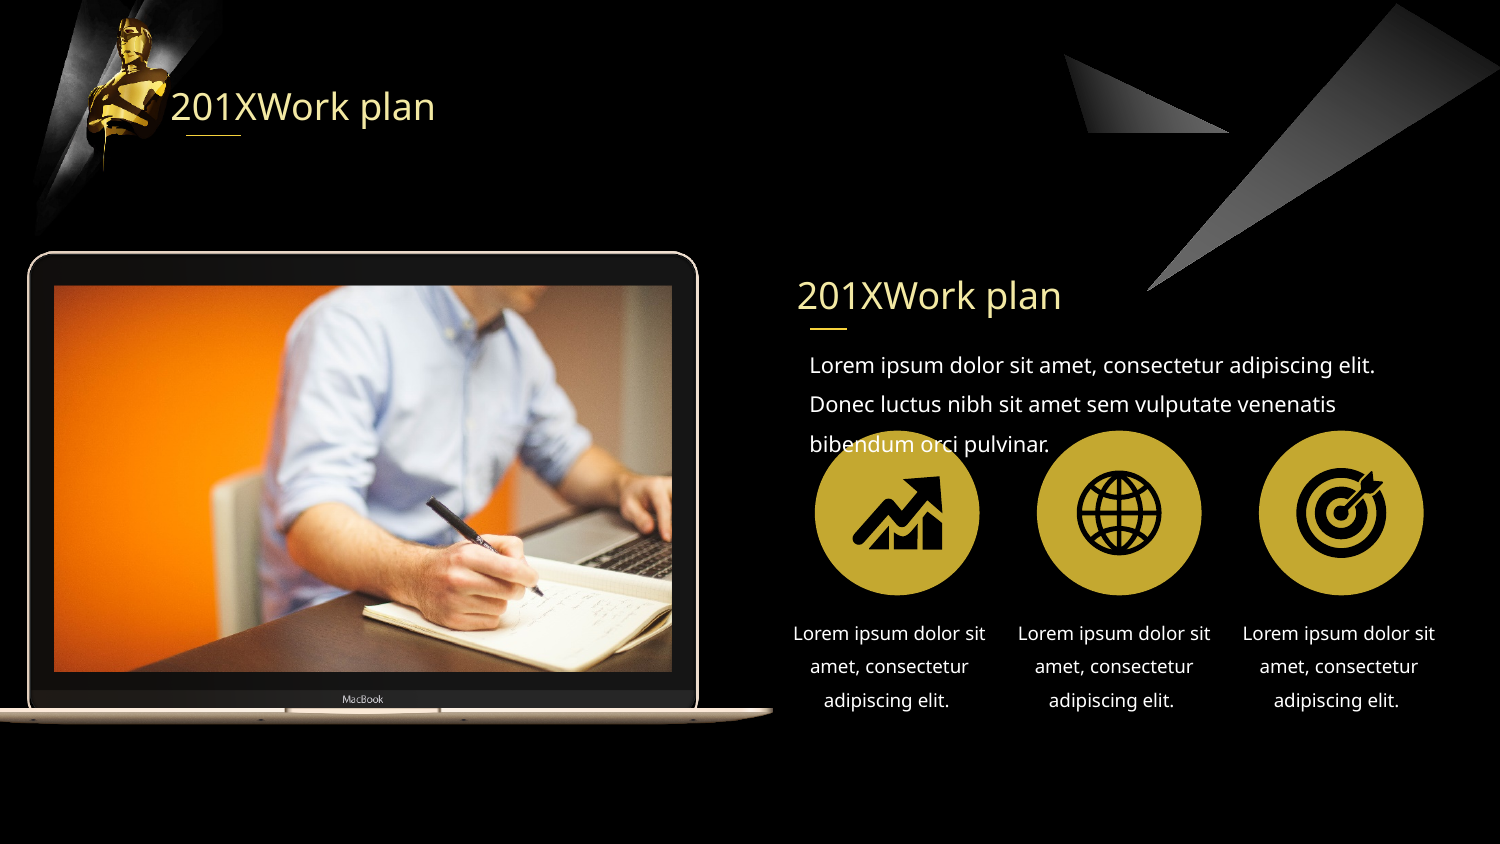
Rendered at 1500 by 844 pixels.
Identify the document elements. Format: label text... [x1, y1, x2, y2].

picture [0, 0, 316, 236]
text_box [1036, 430, 1202, 596]
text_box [1258, 430, 1424, 596]
text_box Lorem ipsum dolor sit amet, consectetur adipiscing elit. Donec luctus nibh sit amet sem vulputate venenatis bibendum orci pulvinar. [794, 331, 1442, 464]
text_box Lorem ipsum dolor sit amet, consectetur adipiscing elit. [774, 602, 999, 719]
text_box 201XWork plan [782, 264, 1078, 325]
text_box [1146, 2, 1500, 292]
text_box [1063, 52, 1230, 134]
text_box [0, 251, 773, 734]
text_box Lorem ipsum dolor sit amet, consectetur adipiscing elit. [1223, 602, 1454, 719]
text_box Lorem ipsum dolor sit amet, consectetur adipiscing elit. [999, 602, 1223, 719]
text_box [814, 430, 980, 596]
text_box 201XWork plan [155, 75, 451, 135]
